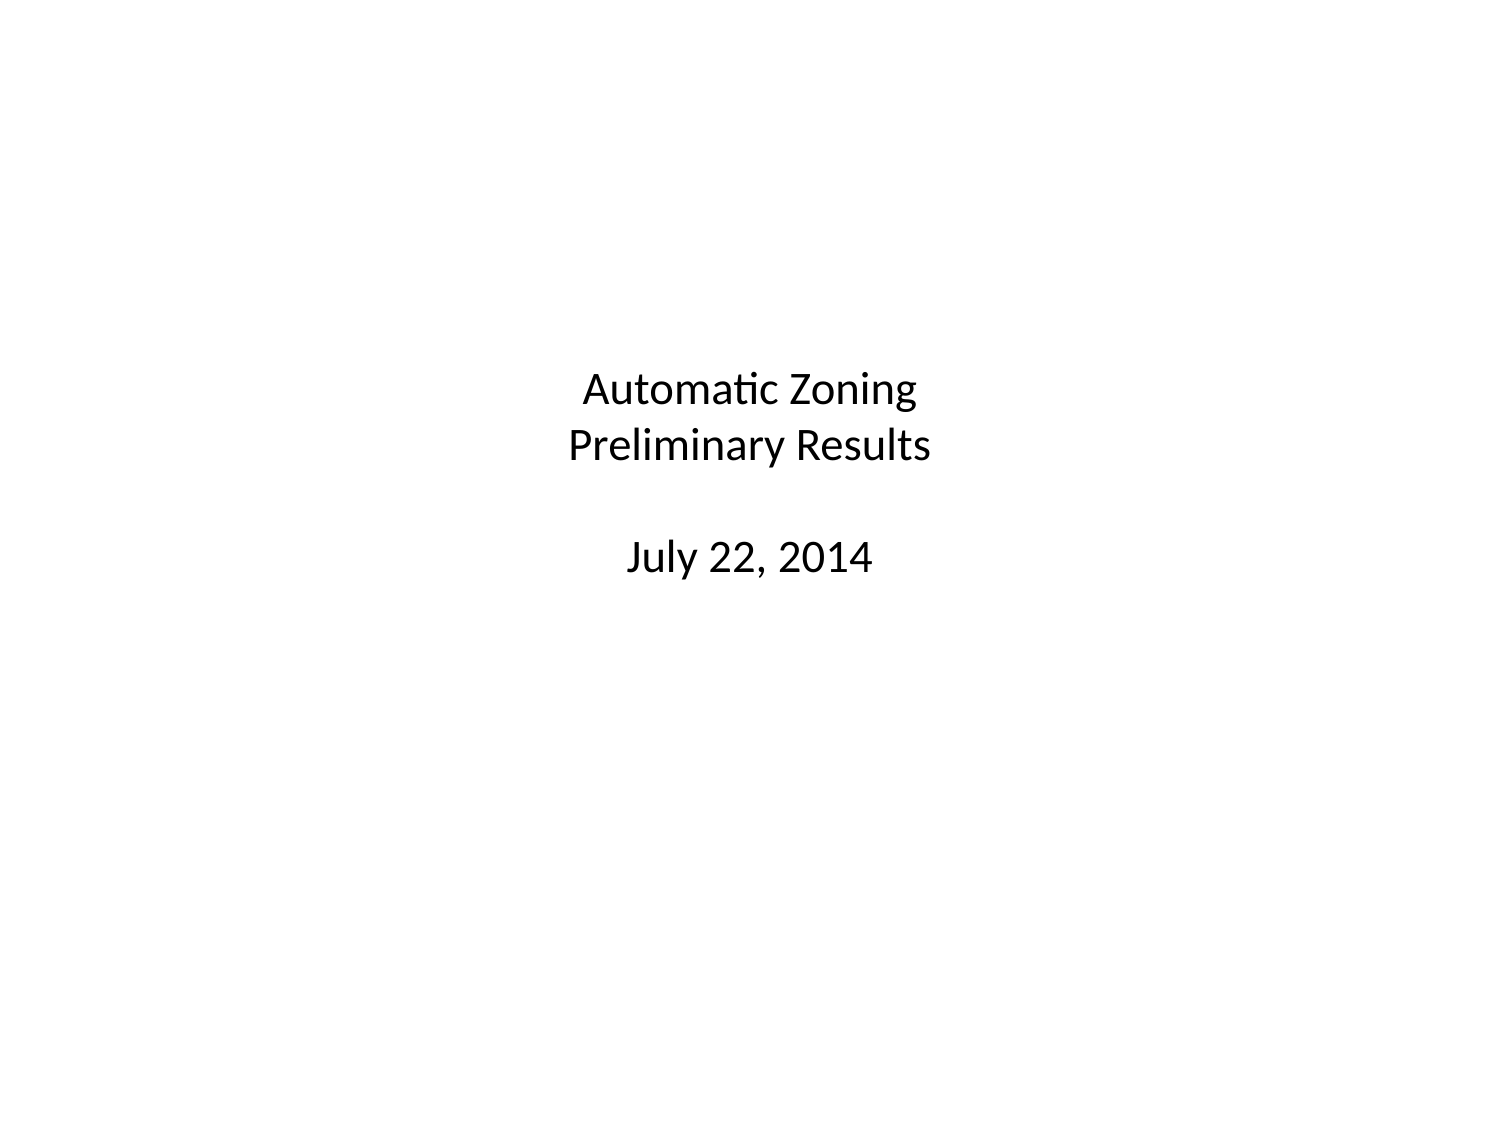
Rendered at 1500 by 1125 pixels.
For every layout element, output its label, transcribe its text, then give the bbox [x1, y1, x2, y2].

title Automatic Zoning Preliminary Results July 22, 2014 [112, 349, 1388, 591]
